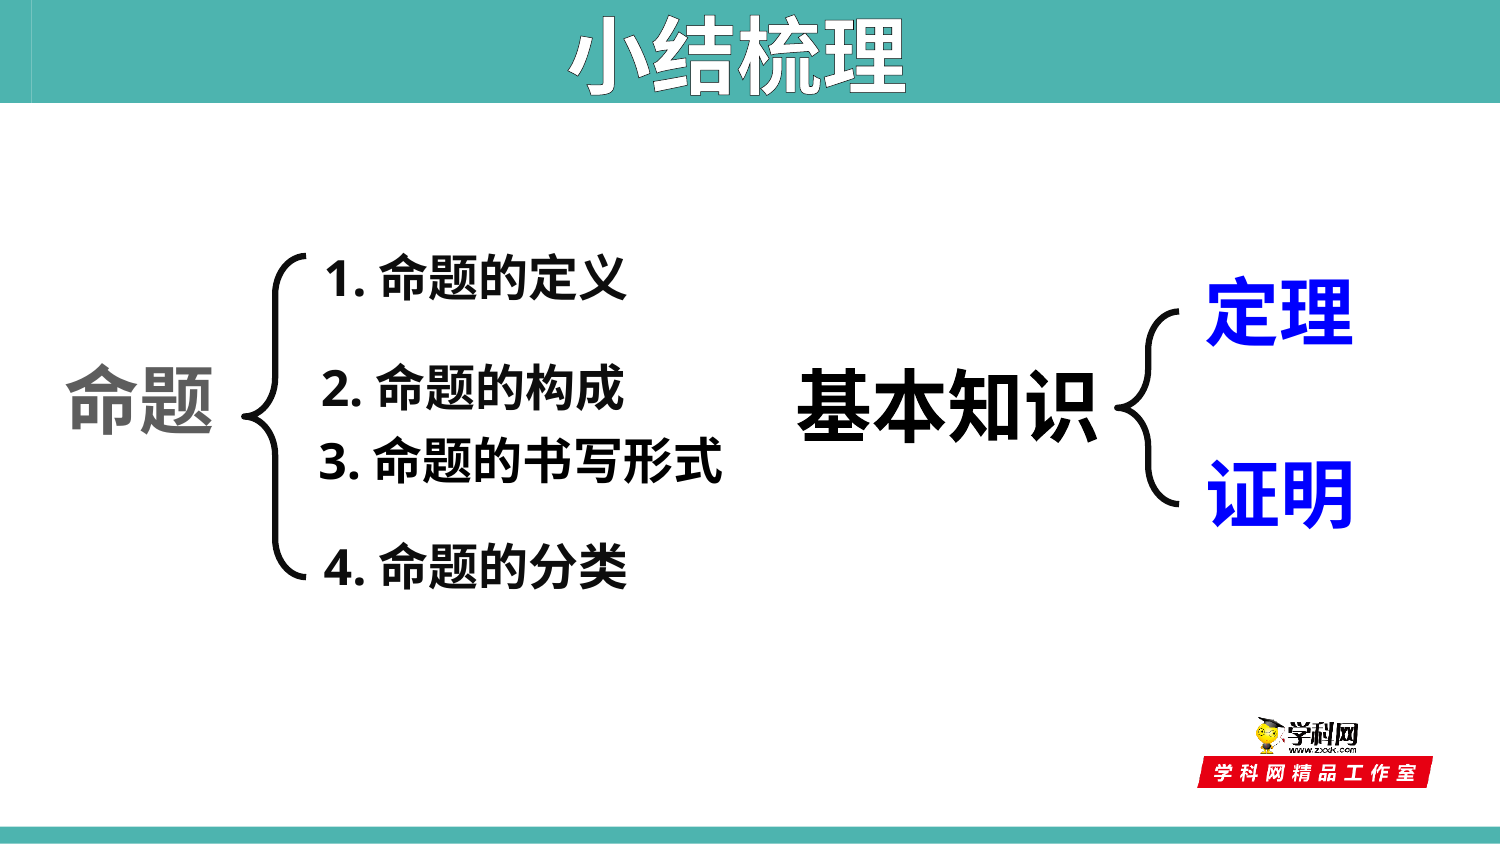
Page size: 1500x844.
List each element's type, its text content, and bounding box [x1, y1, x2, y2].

text_box 小结梳理 [554, 0, 920, 111]
text_box 3.命题的书写形式 [307, 422, 738, 497]
text_box 证明 [1190, 440, 1425, 545]
text_box 2.命题的构成 [307, 318, 648, 422]
text_box 命题 [49, 346, 230, 452]
text_box [243, 255, 307, 578]
picture [1197, 756, 1433, 788]
text_box [1116, 310, 1180, 505]
text_box 1.命题的定义 [309, 239, 671, 374]
text_box 4.命题的分类 [309, 498, 684, 603]
text_box 定理 [1189, 258, 1379, 364]
picture [1256, 717, 1358, 754]
